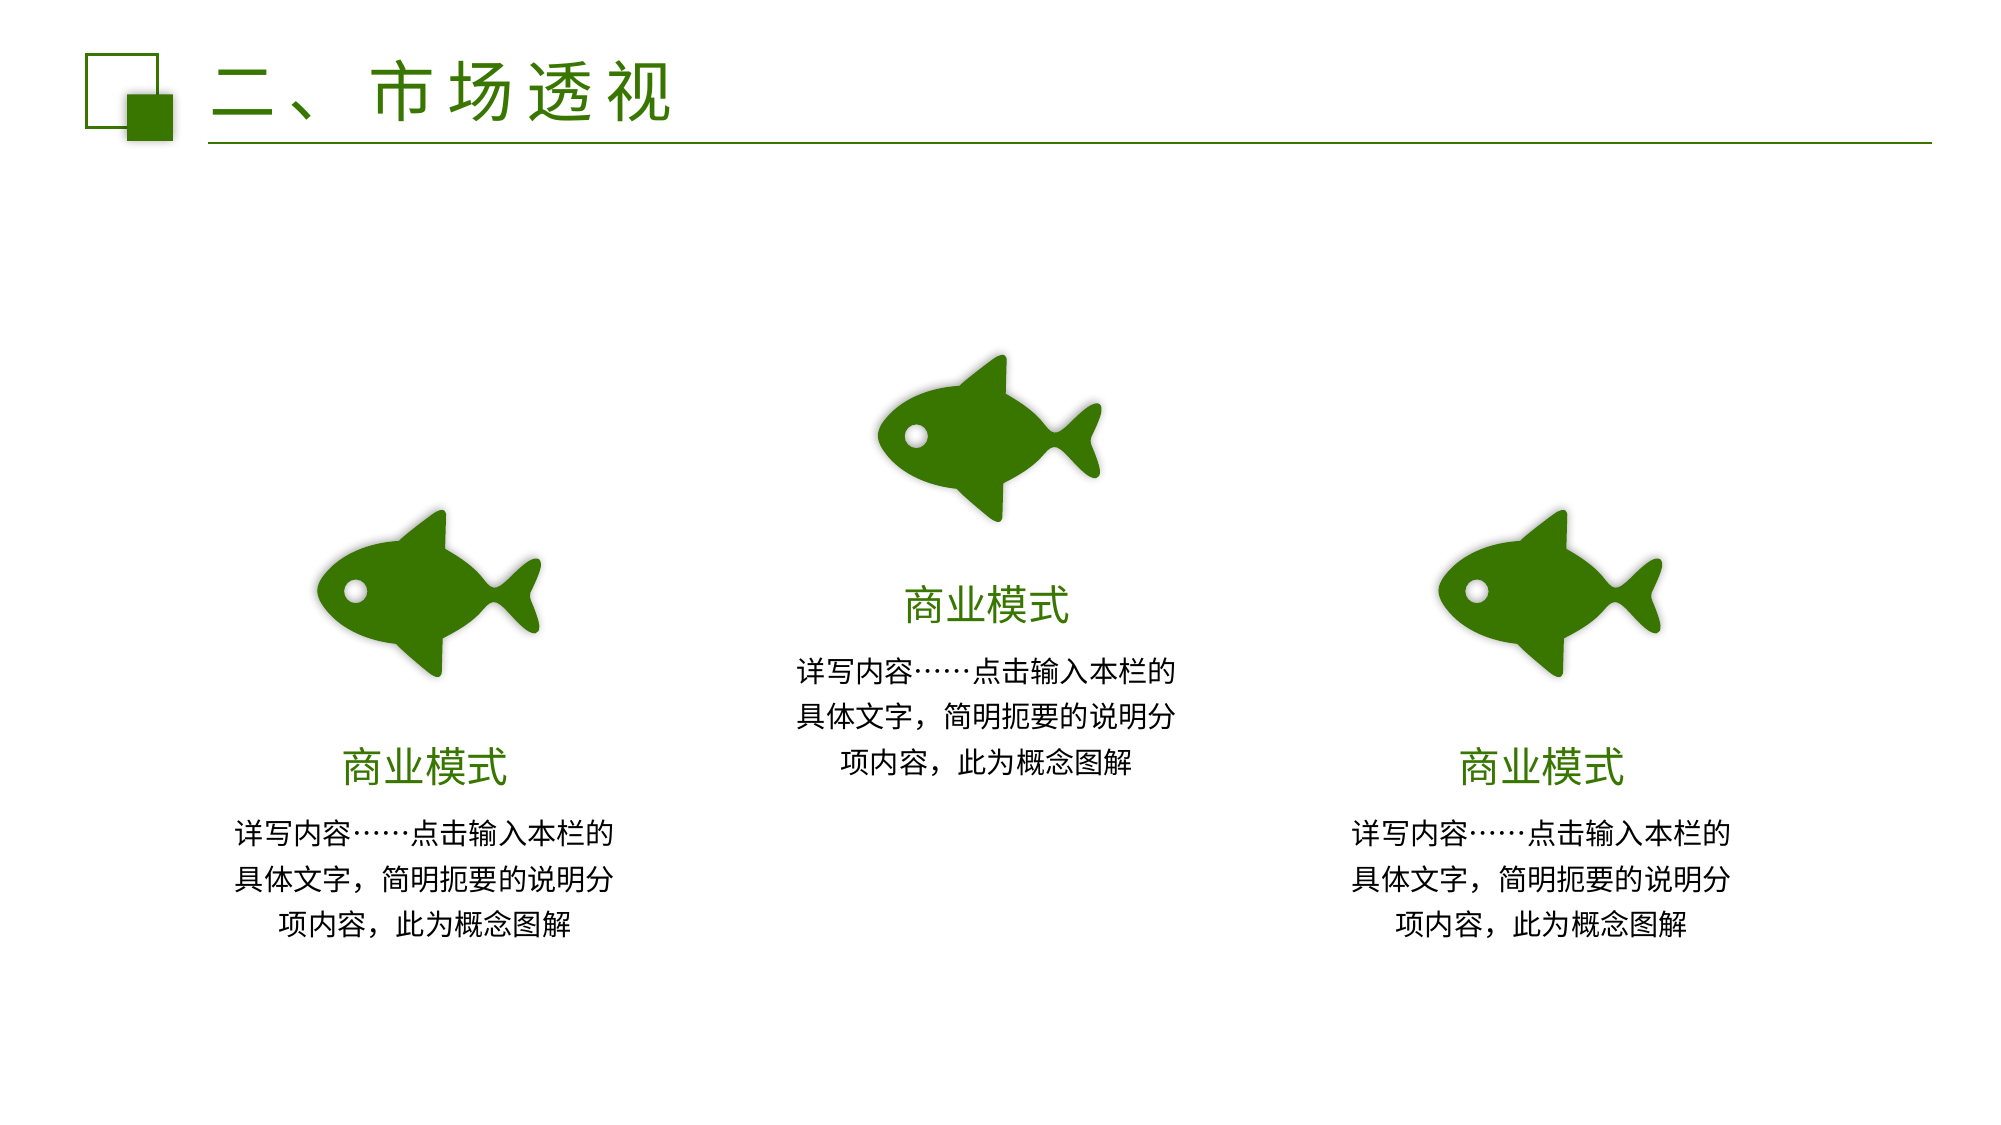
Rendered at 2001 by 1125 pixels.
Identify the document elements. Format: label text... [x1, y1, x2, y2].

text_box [208, 732, 642, 951]
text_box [770, 570, 1204, 789]
text_box [877, 354, 1102, 522]
text_box [317, 509, 541, 678]
text_box 二、市场透视 [198, 58, 1489, 131]
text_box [86, 54, 174, 141]
text_box [1438, 509, 1663, 678]
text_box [1325, 732, 1759, 951]
